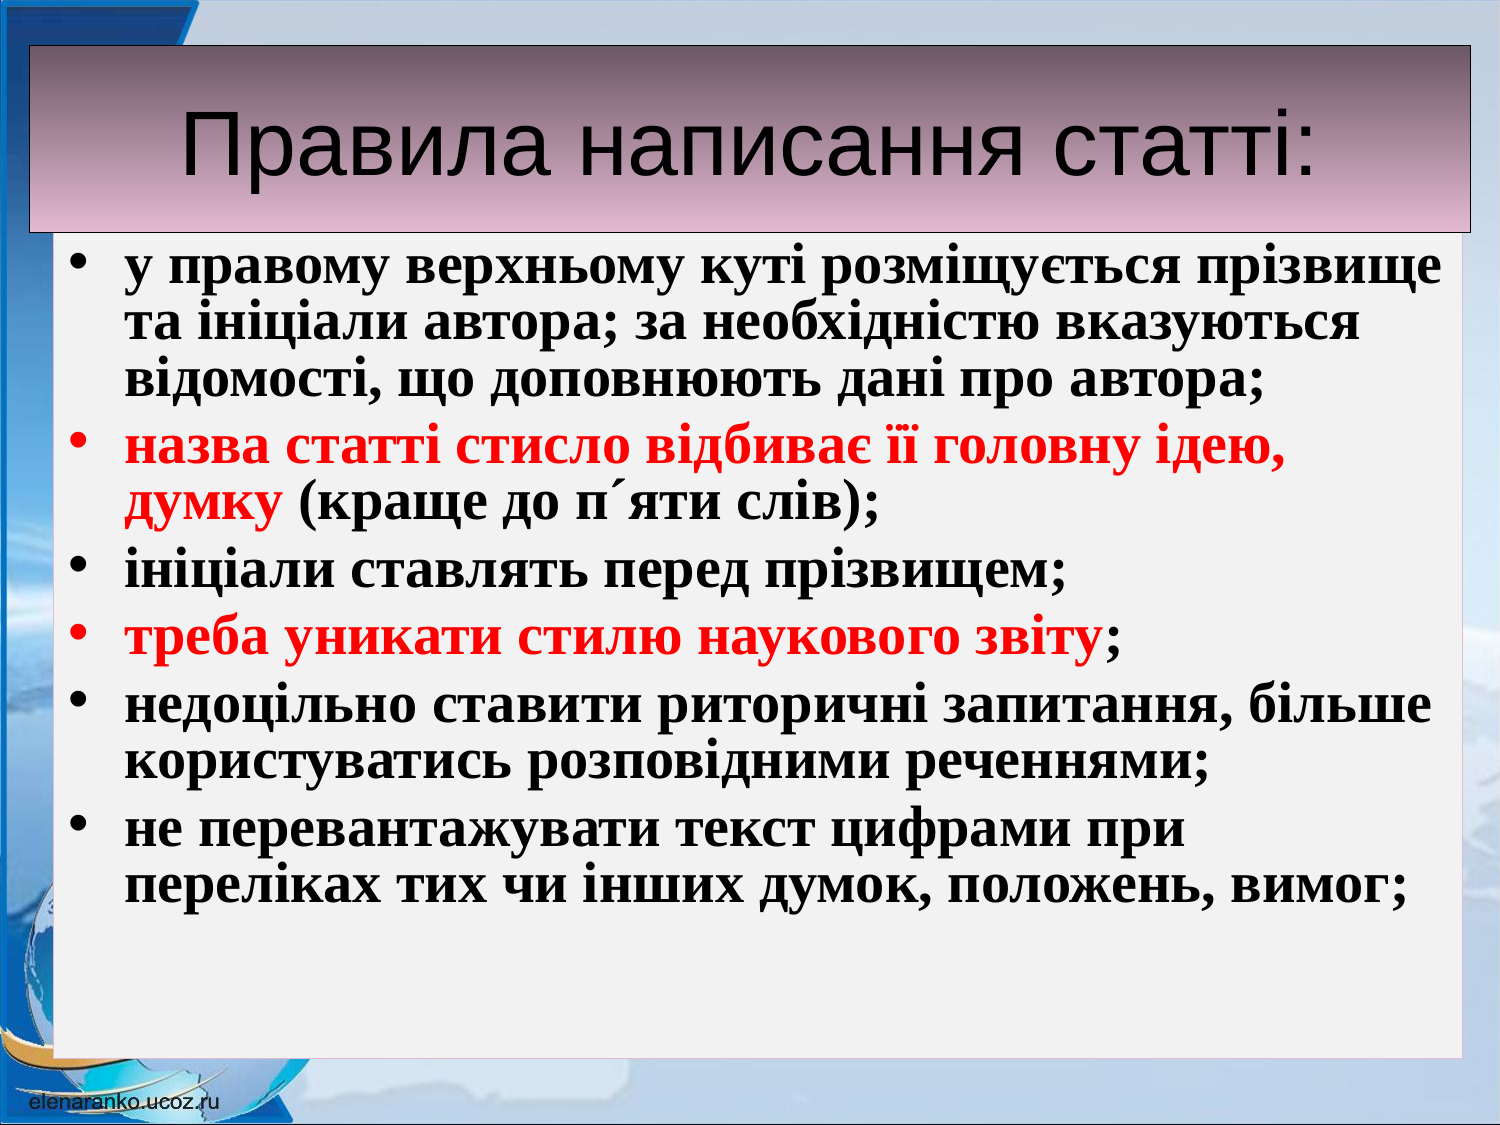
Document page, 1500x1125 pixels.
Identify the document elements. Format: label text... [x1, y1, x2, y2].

list у правому верхньому куті розміщується прізвище та ініціали автора; за необхідністю вказуються відомості, що доповнюють дані про автора; назва статті стисло відбиває її головну ідею, думку (краще до п´яти слів); ініціали ставлять перед прізвищем; треба уникати стилю наукового звіту; недоцільно ставити риторичні запитання, більше користуватись розповідними реченнями; не перевантажувати текст цифрами при переліках тих чи інших думок, положень, вимог; [53, 233, 1463, 1059]
picture [0, 0, 1500, 1125]
title Правила написання статті: [29, 45, 1471, 233]
